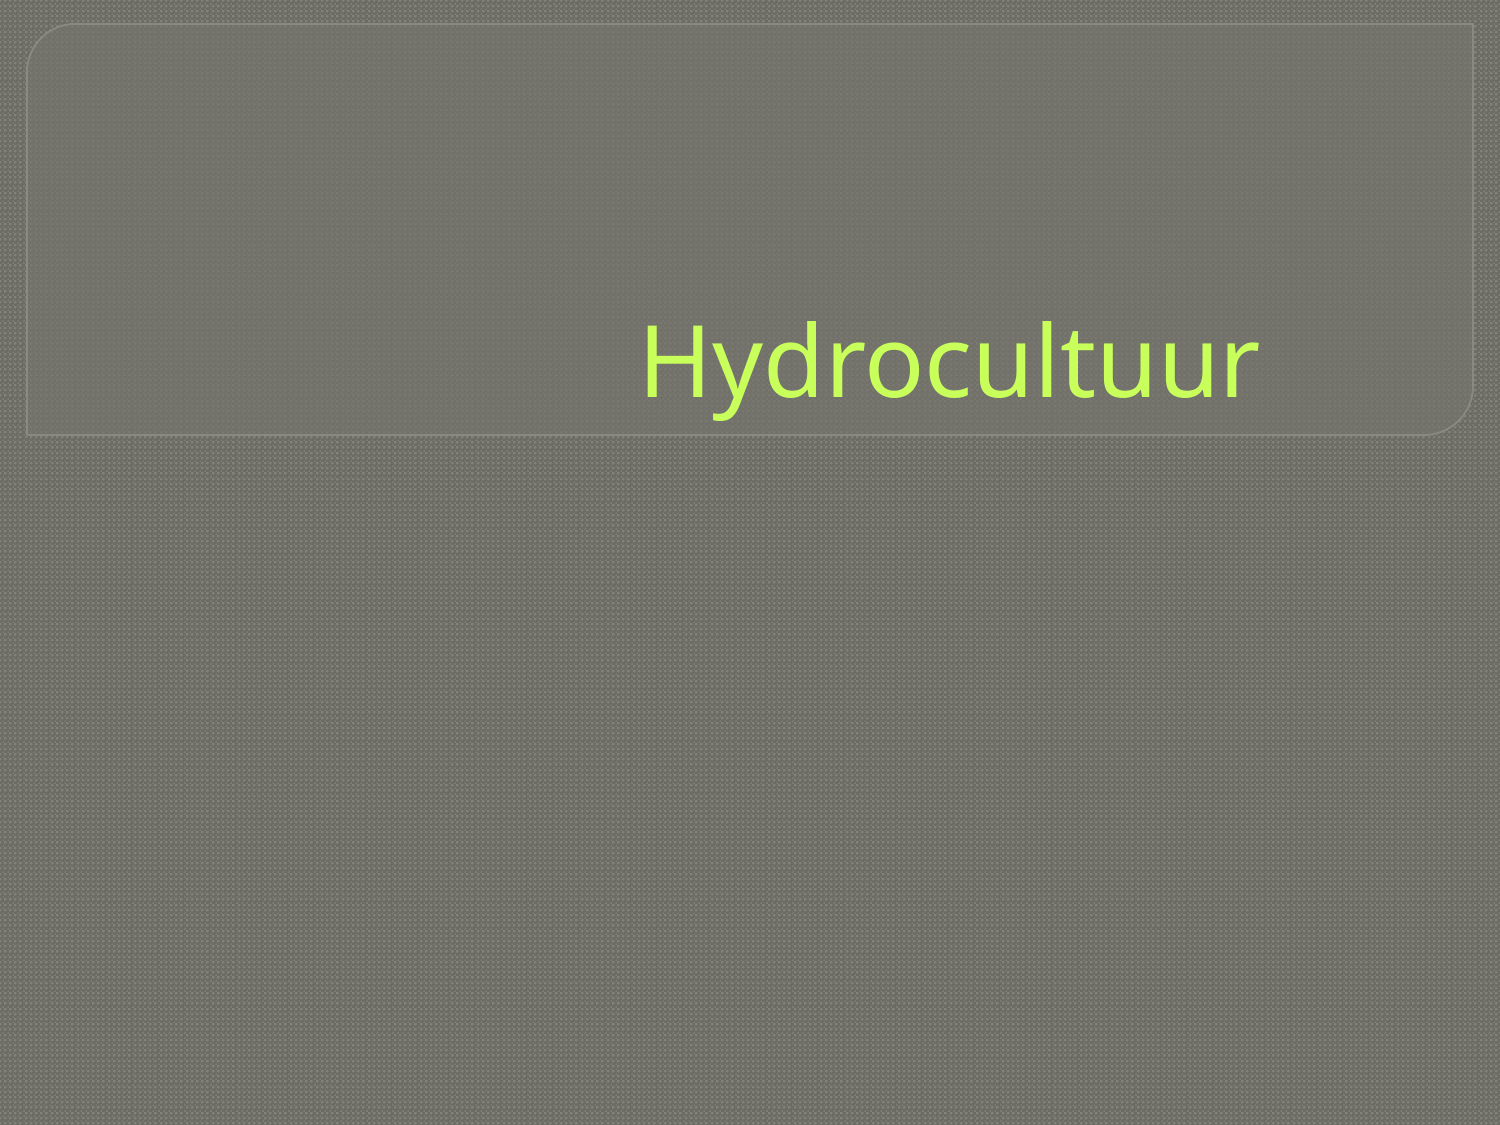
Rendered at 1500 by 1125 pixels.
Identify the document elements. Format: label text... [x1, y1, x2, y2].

title Hydrocultuur [76, 62, 1427, 425]
